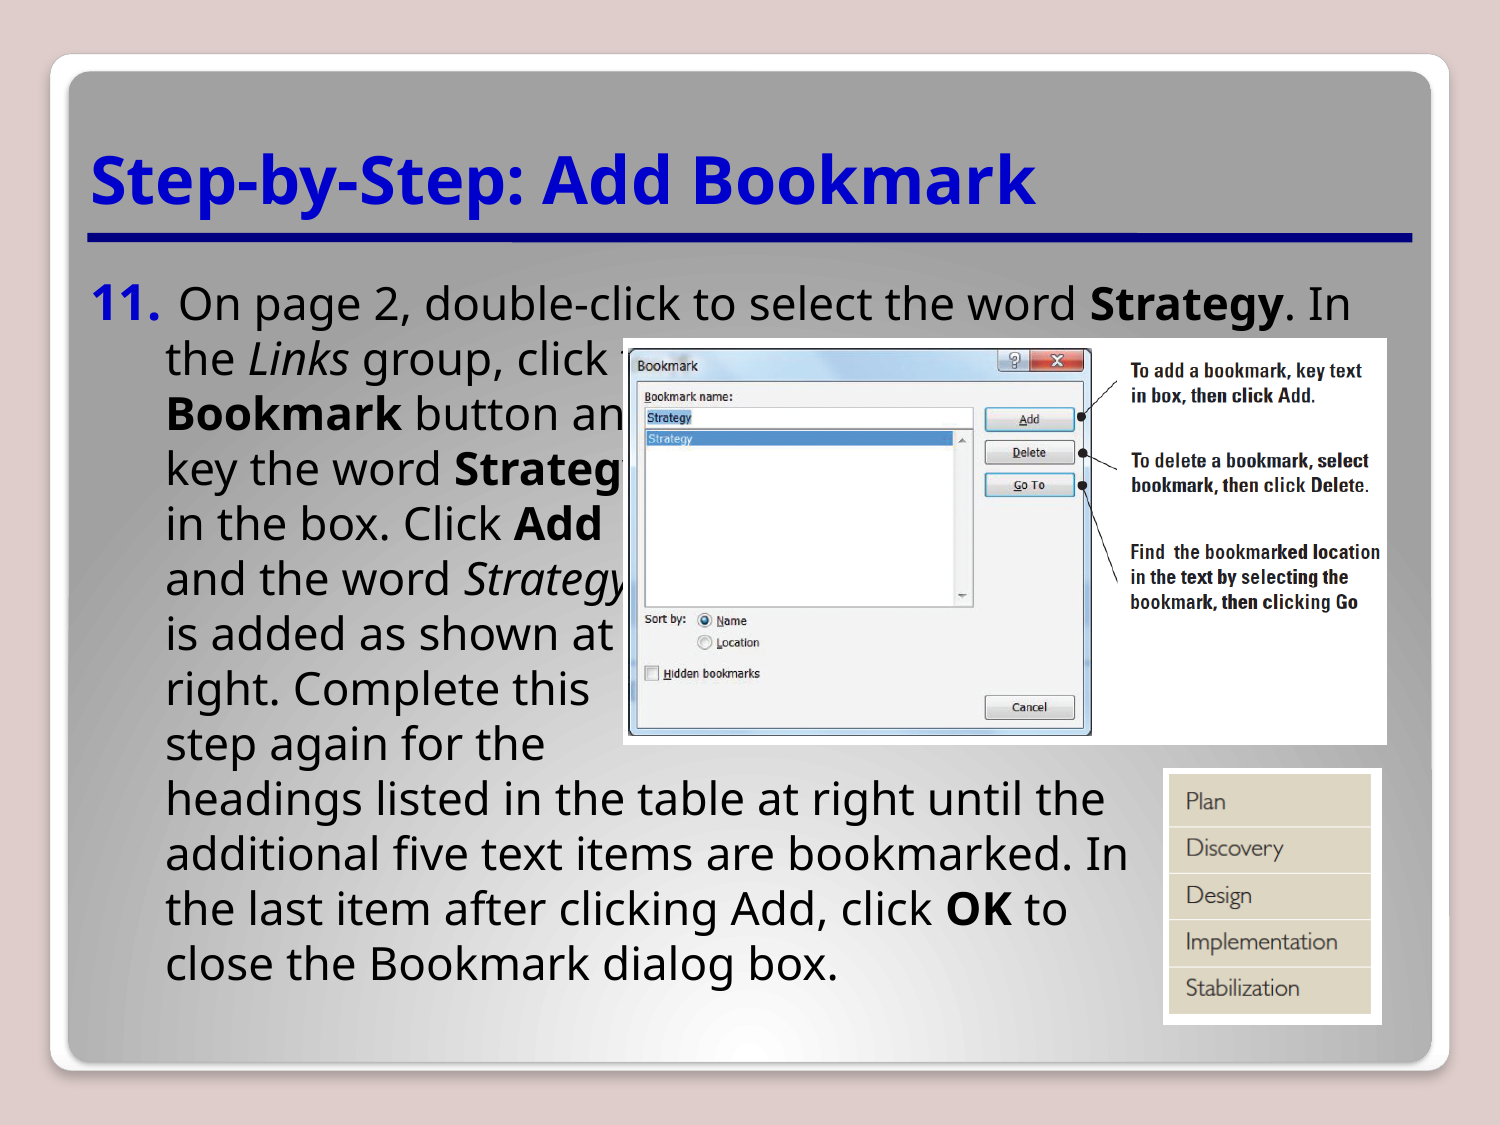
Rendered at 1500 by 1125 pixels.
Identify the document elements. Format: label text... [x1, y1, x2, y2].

title Step-by-Step: Add Bookmark [74, 74, 1426, 226]
list On page 2, double-click to select the word Strategy. In the Links group, click the Bookmark button and key the word Strategy in the box. Click Add and the word Strategy is added as shown at right. Complete this step again for the headings listed in the table at right until the additional five text items are bookmarked. In the last item after clicking Add, click OK to close the Bookmark dialog box. [74, 262, 1426, 1063]
picture [1163, 767, 1382, 1025]
picture [623, 337, 1388, 746]
